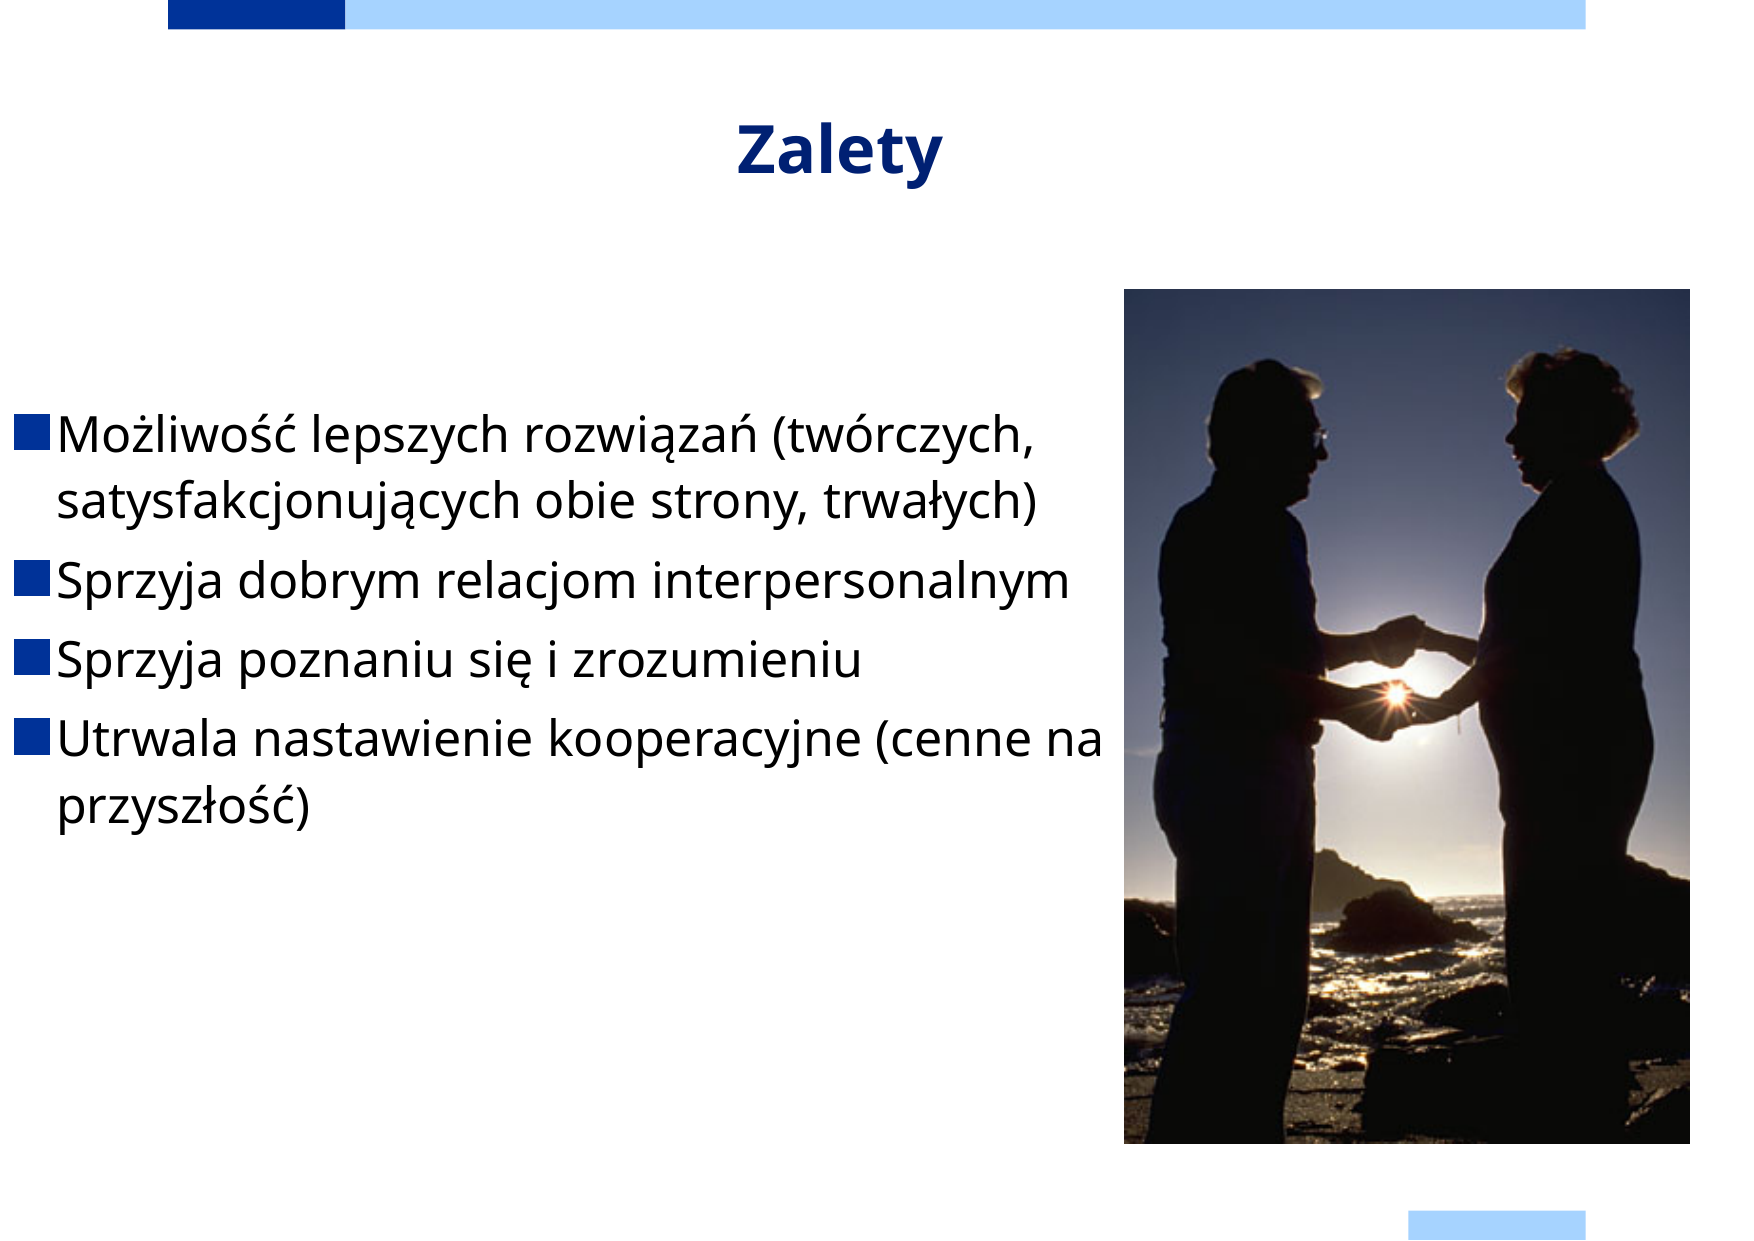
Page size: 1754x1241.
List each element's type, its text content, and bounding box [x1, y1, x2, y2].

list Możliwość lepszych rozwiązań (twórczych, satysfakcjonujących obie strony, trwałych) Sprzyja dobrym relacjom interpersonalnym Sprzyja poznaniu się i zrozumieniu Utrwala nastawienie kooperacyjne (cenne na przyszłość) [14, 395, 1124, 939]
picture [14, 718, 50, 755]
picture [14, 560, 50, 596]
title Zalety [0, 112, 1690, 243]
picture [14, 414, 50, 450]
picture [1124, 289, 1690, 1144]
picture [14, 639, 50, 675]
